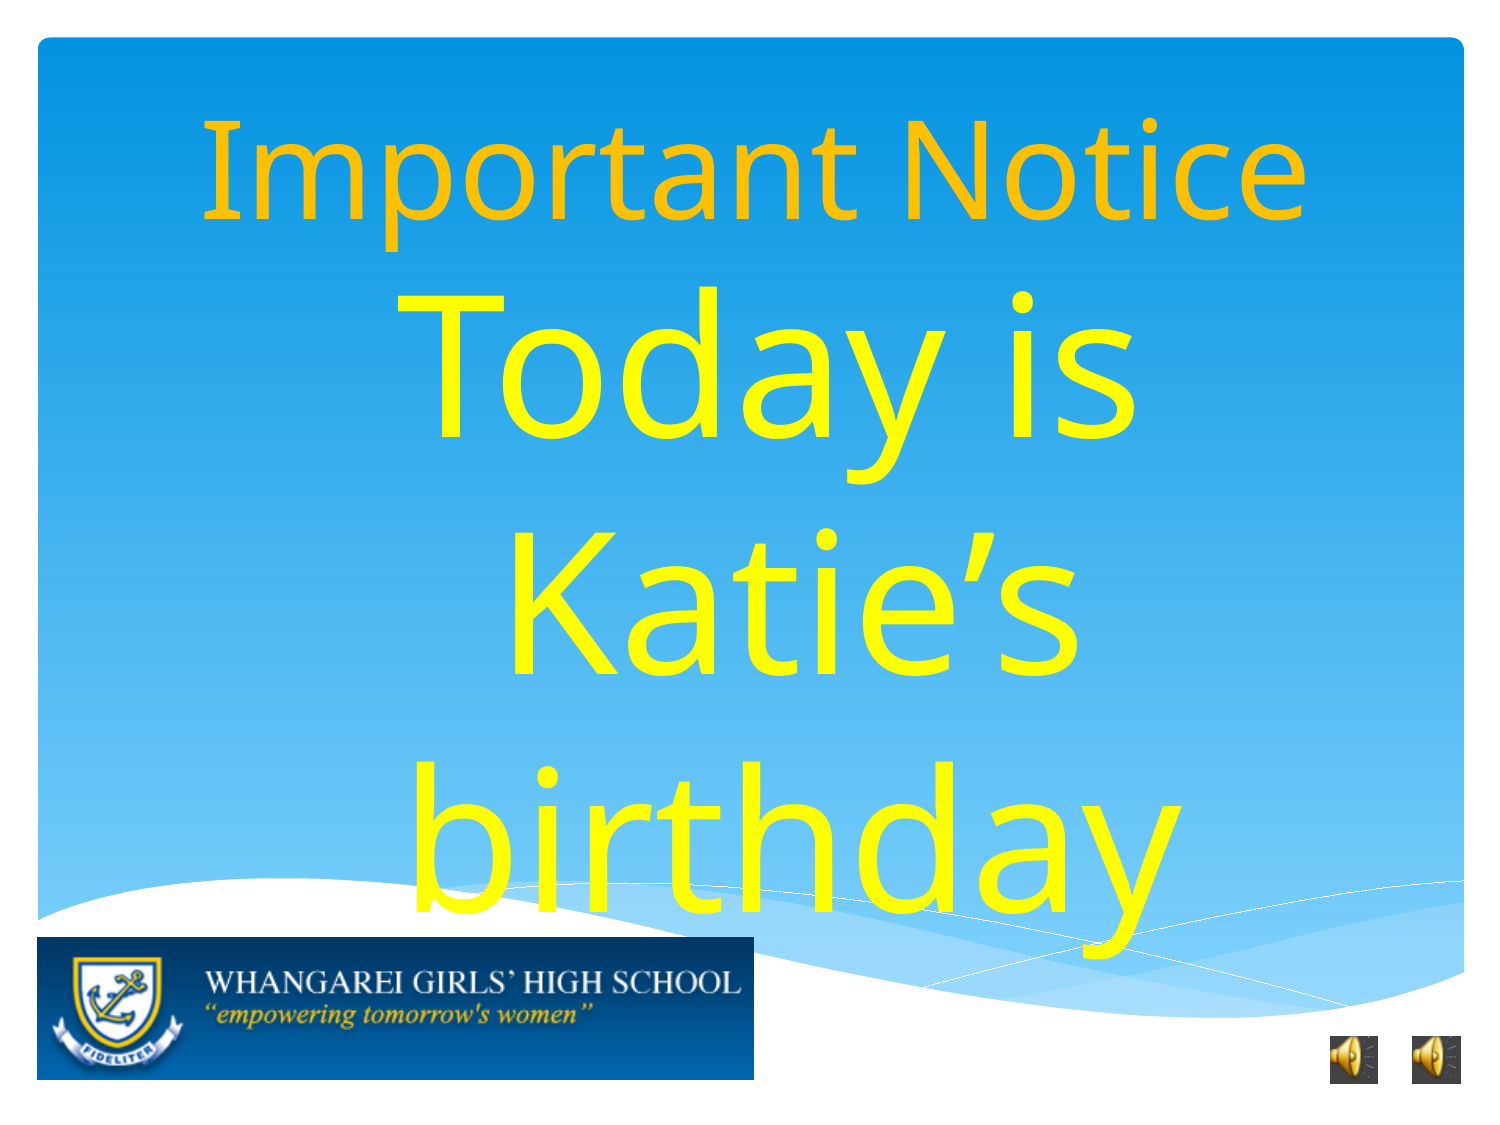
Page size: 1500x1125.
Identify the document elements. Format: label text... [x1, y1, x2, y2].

text_box Important Notice [149, 37, 1362, 255]
text_box Today is Katie’s birthday [149, 231, 1391, 963]
picture [37, 937, 754, 1080]
picture [1328, 1034, 1380, 1086]
picture [1411, 1034, 1462, 1086]
